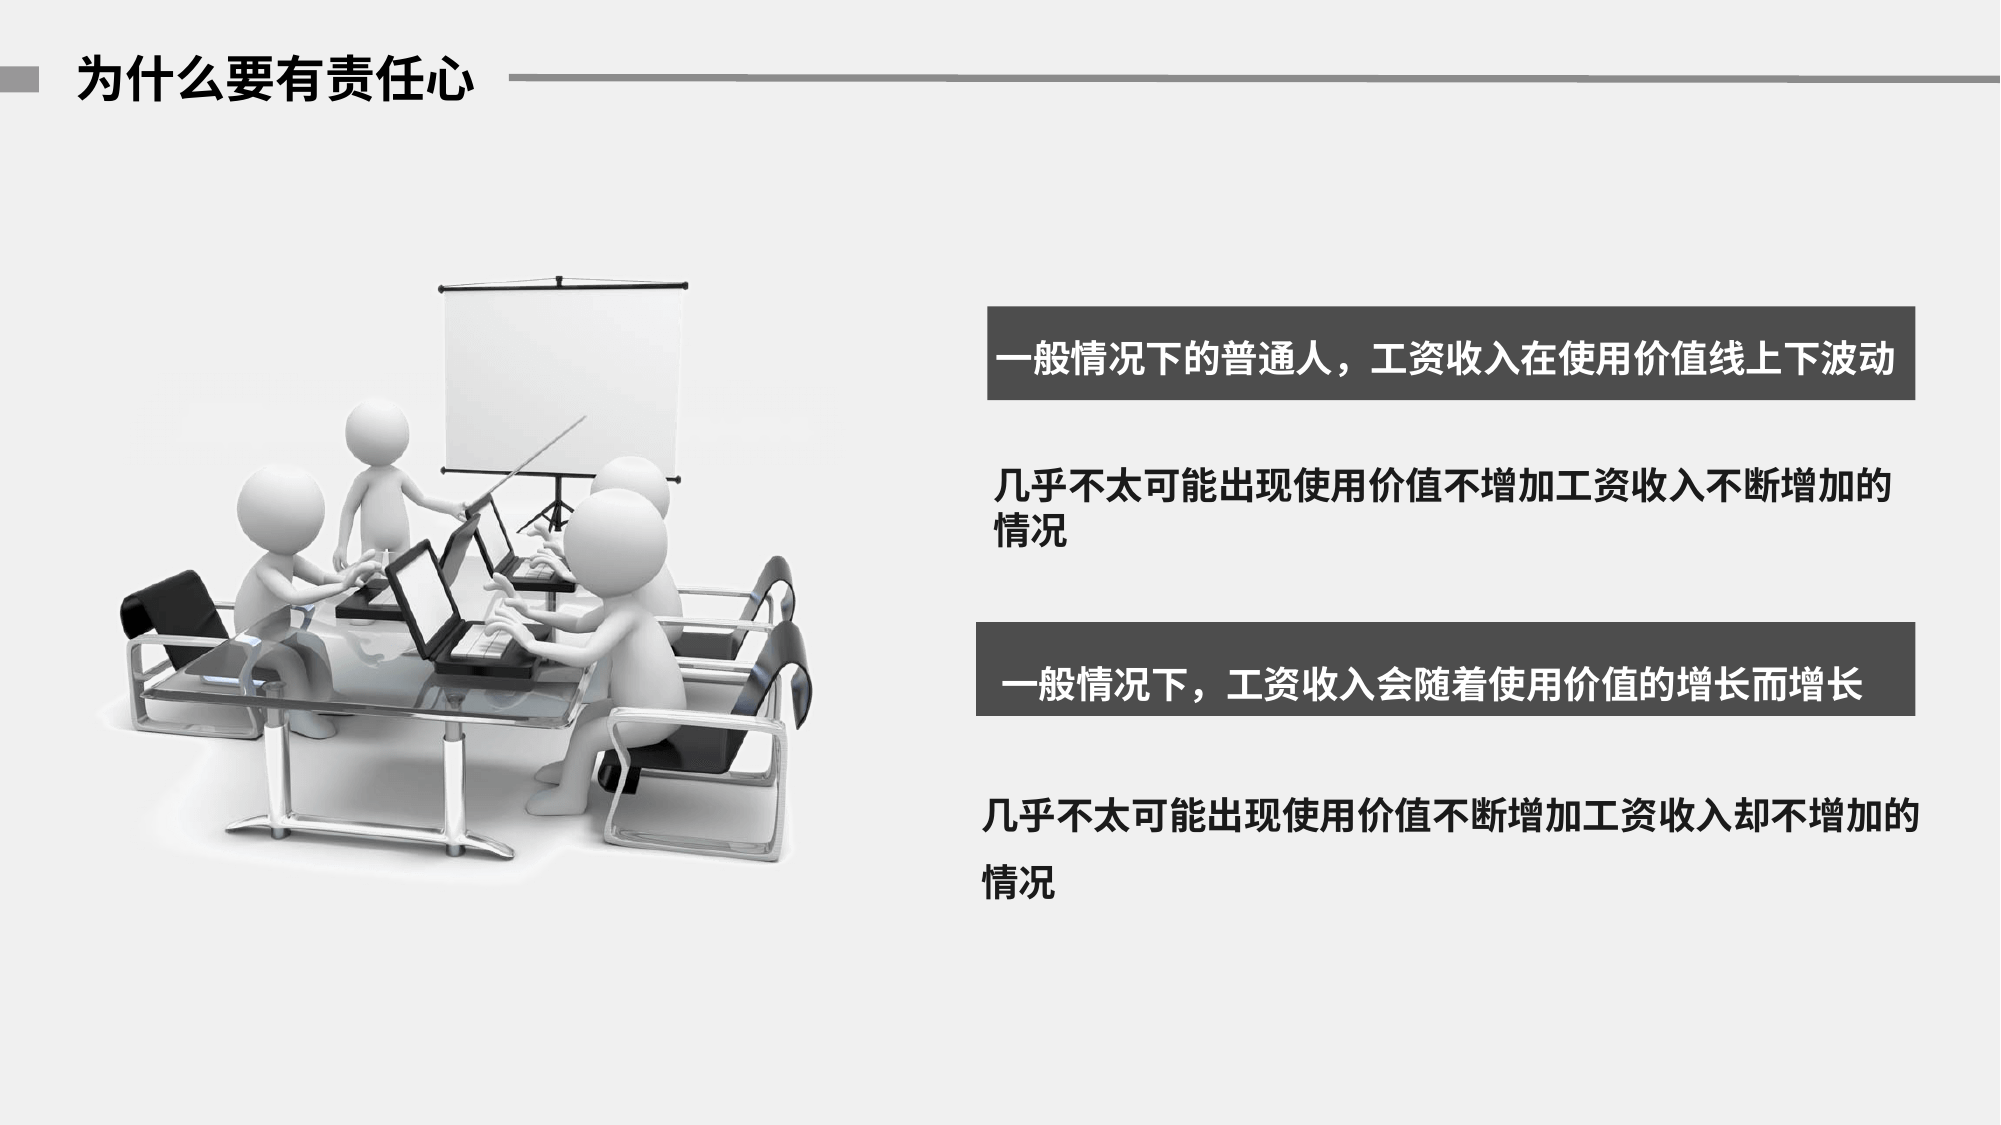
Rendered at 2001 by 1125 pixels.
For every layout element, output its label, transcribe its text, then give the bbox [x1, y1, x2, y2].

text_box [976, 304, 1916, 401]
text_box 几乎不太可能出现使用价值不增加工资收入不断增加的情况 [981, 454, 1918, 560]
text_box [976, 622, 1916, 716]
text_box 为什么要有责任心 [60, 40, 509, 115]
text_box 几乎不太可能出现使用价值不断增加工资收入却不增加的情况 [981, 761, 1937, 912]
text_box [0, 65, 40, 93]
picture [19, 219, 981, 941]
